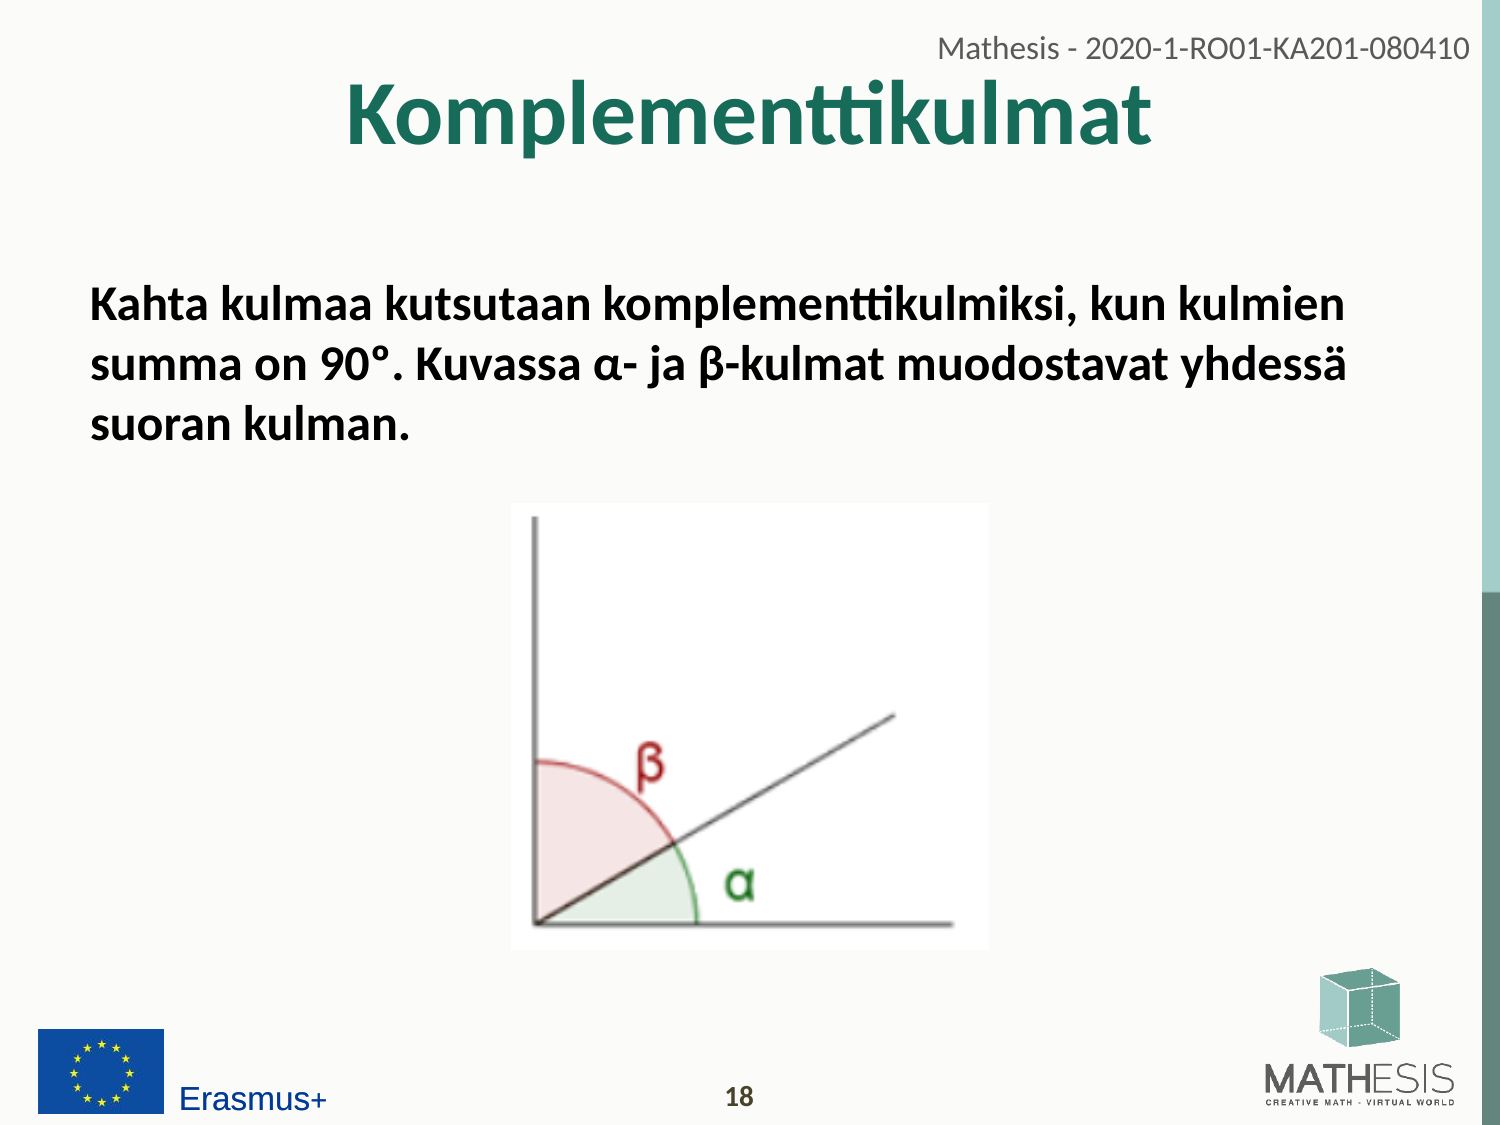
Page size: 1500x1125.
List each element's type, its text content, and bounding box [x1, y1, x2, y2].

list Kahta kulmaa kutsutaan komplementtikulmiksi, kun kulmien summa on 90º. Kuvassa α- ja β-kulmat muodostavat yhdessä suoran kulman. [75, 262, 1425, 1005]
picture [38, 1029, 164, 1114]
title Komplementtikulmat [75, 45, 1425, 233]
picture [511, 503, 989, 950]
